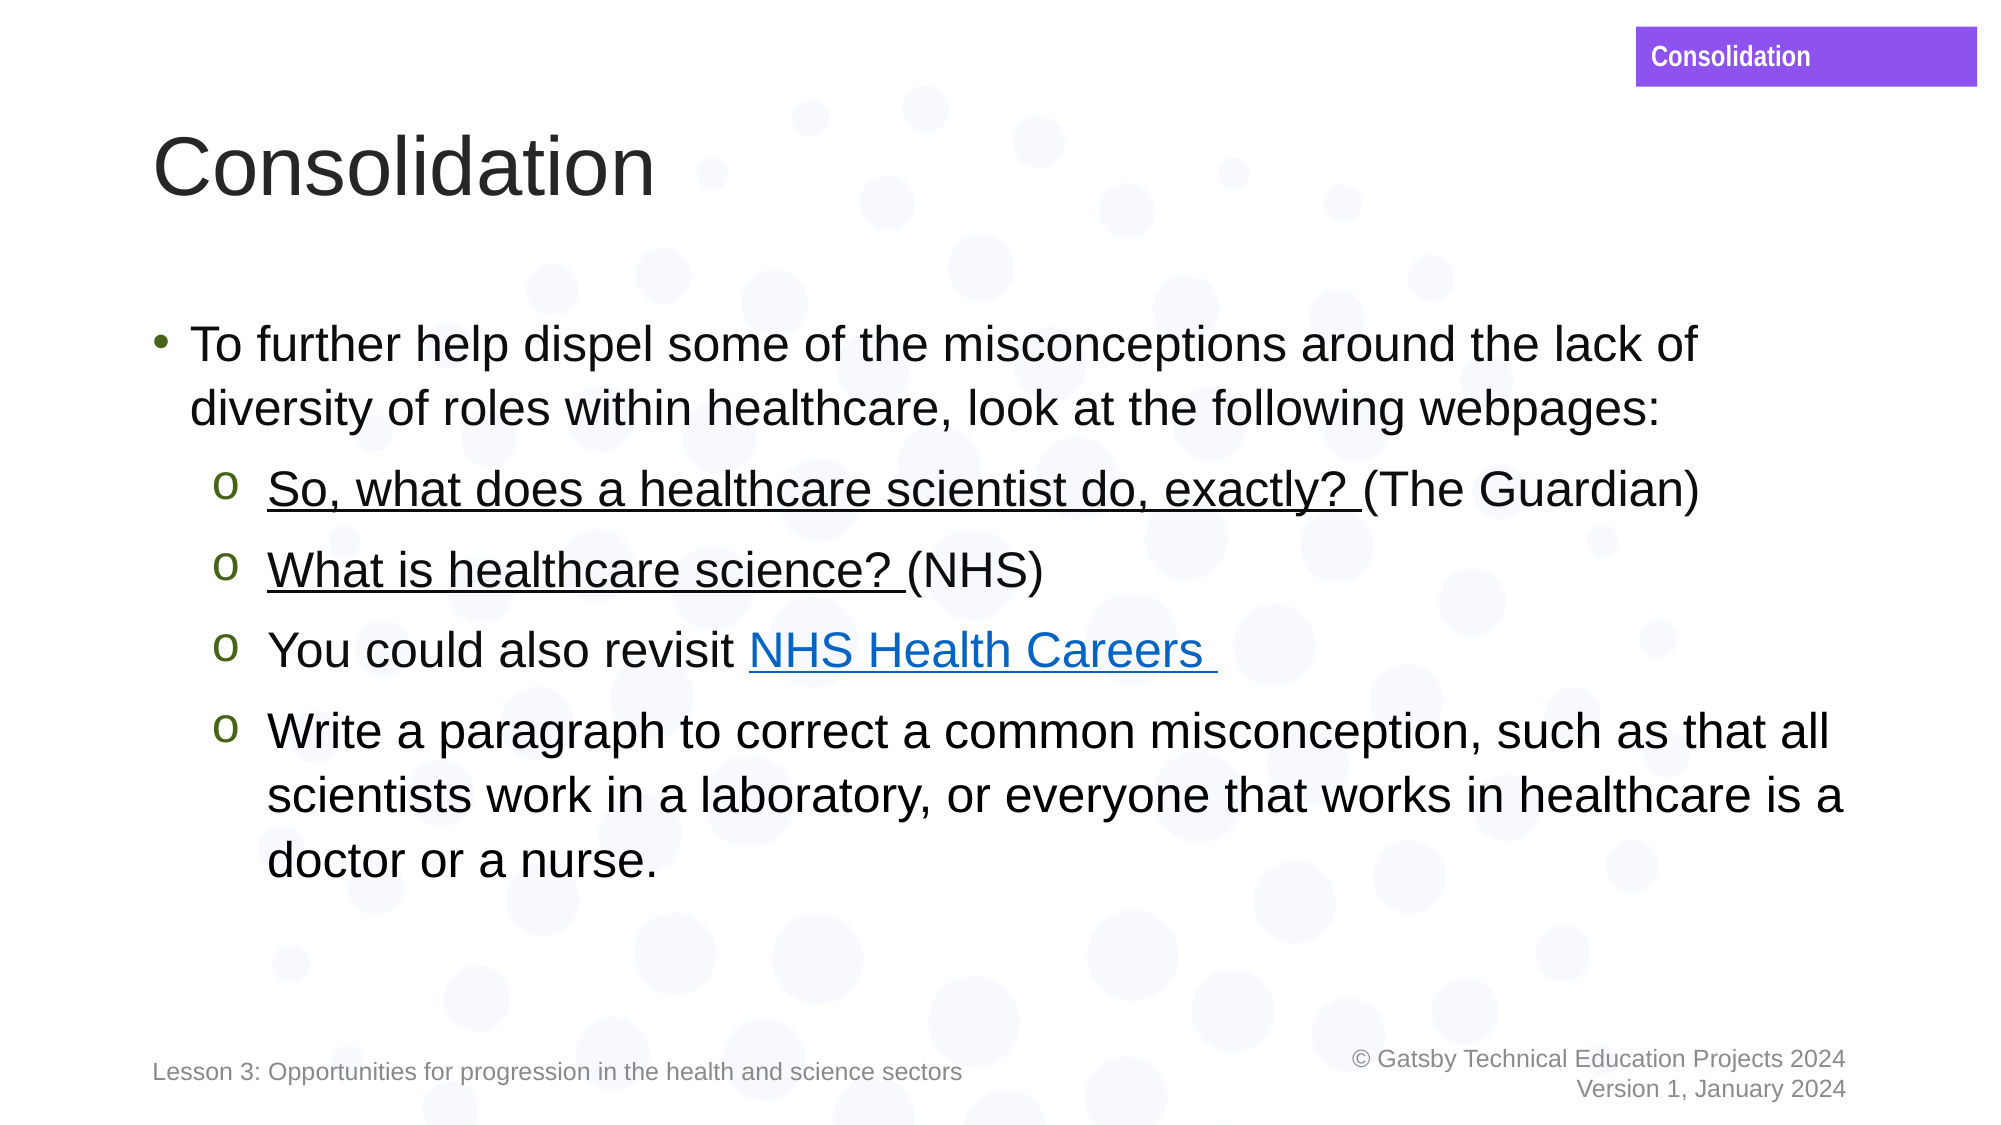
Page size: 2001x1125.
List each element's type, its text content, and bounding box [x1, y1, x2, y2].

list Consolidation [1636, 26, 1978, 87]
list To further help dispel some of the misconceptions around the lack of diversity of roles within healthcare, look at the following webpages: So, what does a healthcare scientist do, exactly? (The Guardian) What is healthcare science? (NHS) You could also revisit NHS Health Careers Write a paragraph to correct a common misconception, such as that all scientists work in a laboratory, or everyone that works in healthcare is a doctor or a nurse. [137, 299, 1863, 1014]
title Consolidation [137, 59, 1863, 278]
list Lesson 3: Opportunities for progression in the health and science sectors [137, 1035, 1024, 1103]
